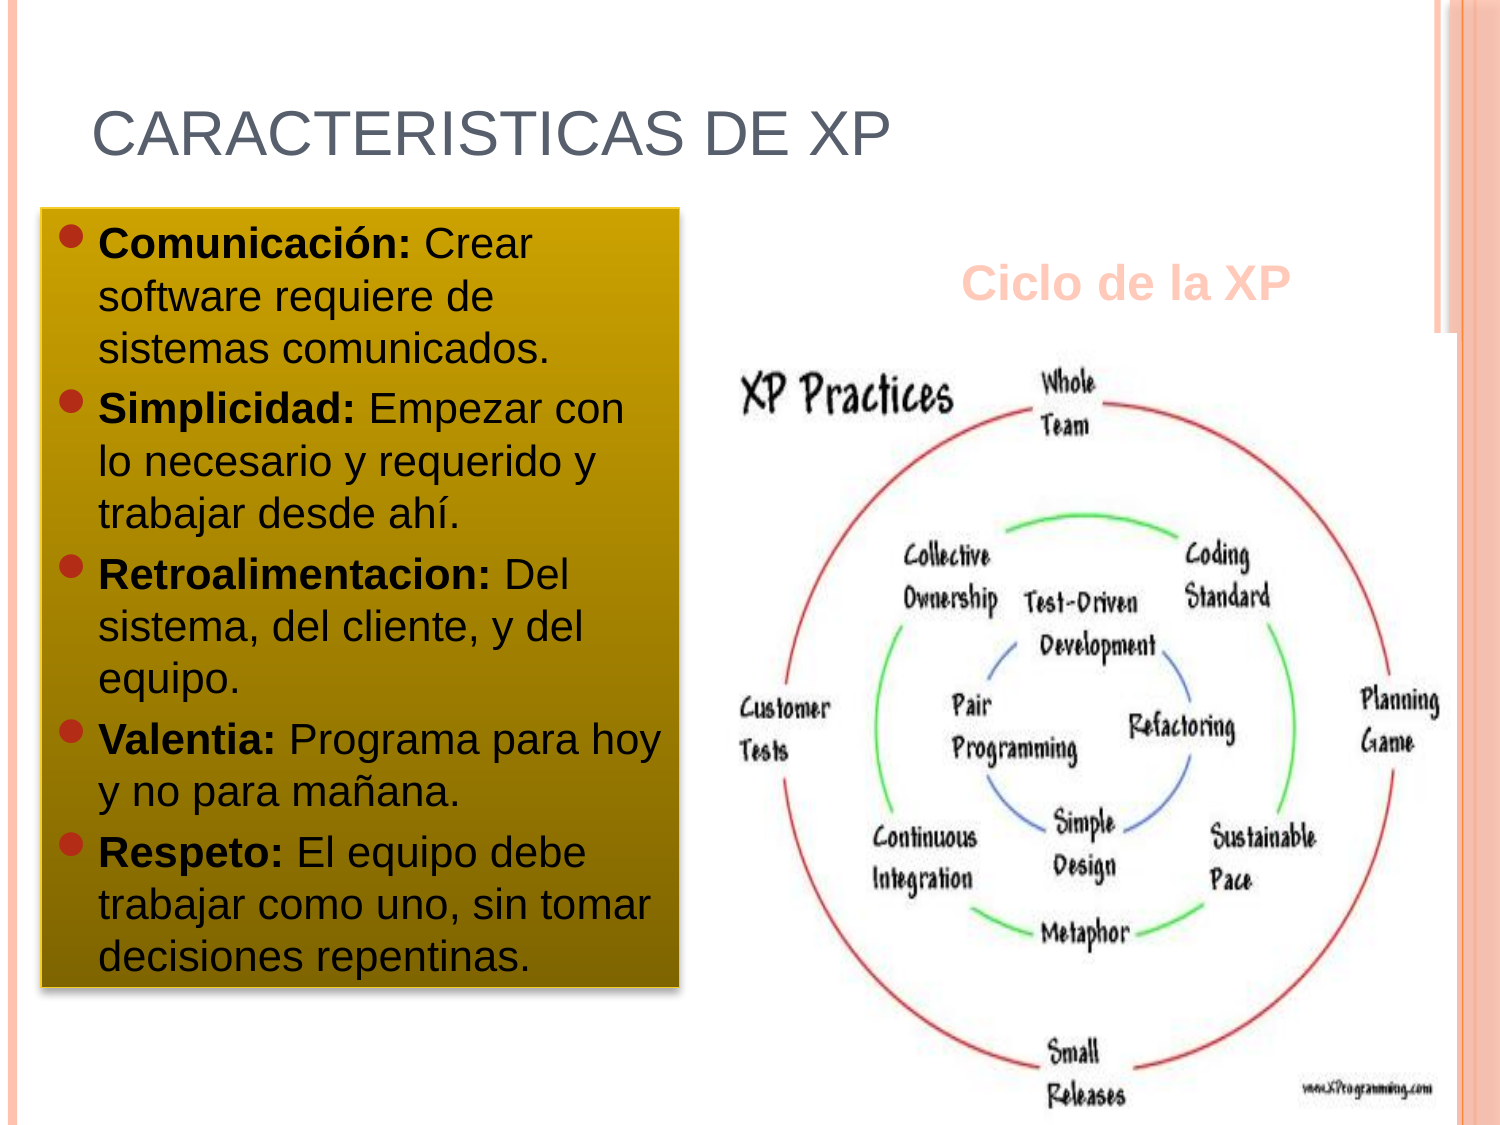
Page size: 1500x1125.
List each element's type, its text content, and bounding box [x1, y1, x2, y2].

picture [714, 333, 1457, 1125]
title Caracteristicas de XP [76, 42, 938, 176]
text_box Comunicación: Crear software requiere de sistemas comunicados. Simplicidad: Empezar con lo necesario y requerido y trabajar desde ahí. Retroalimentacion: Del sistema, del cliente, y del equipo. Valentia: Programa para hoy y no para mañana. Respeto: El equipo debe trabajar como uno, sin tomar decisiones repentinas. [40, 207, 680, 988]
text_box Ciclo de la XP [946, 243, 1307, 319]
